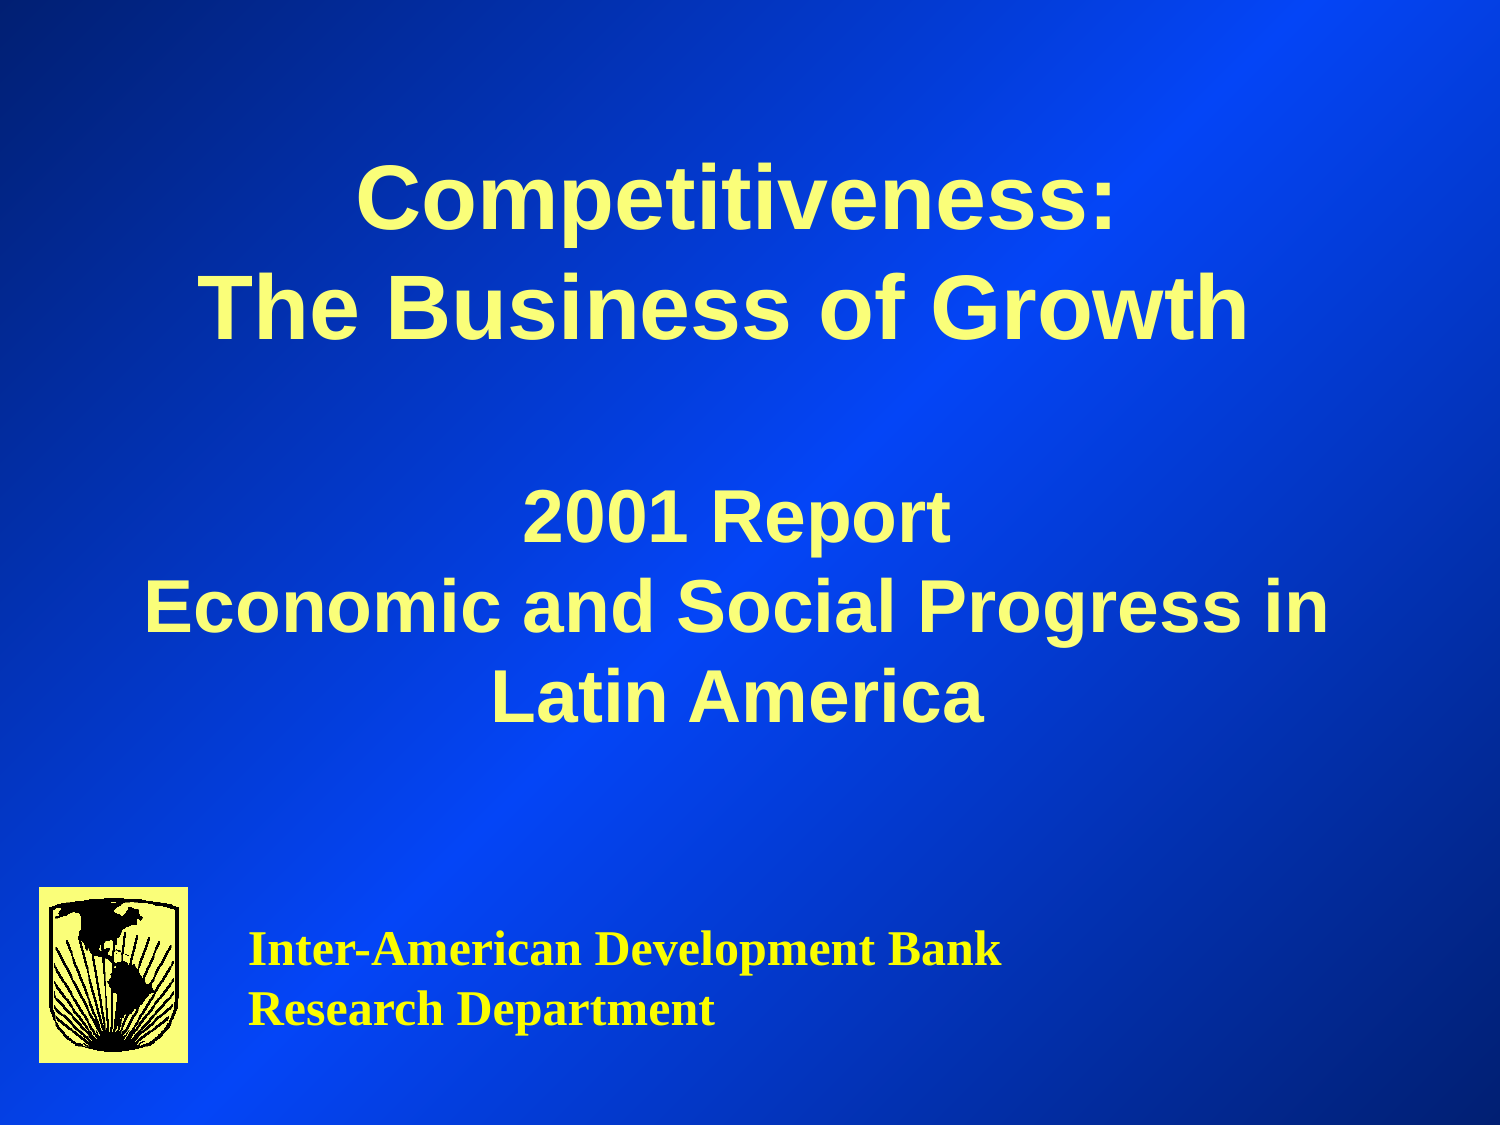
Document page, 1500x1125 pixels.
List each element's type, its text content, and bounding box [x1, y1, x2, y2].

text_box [39, 887, 192, 1067]
title Competitiveness: The Business of Growth 2001 Report Economic and Social Progress in Latin America [99, 374, 1376, 501]
text_box Inter-American Development Bank Research Department [233, 908, 1152, 1103]
